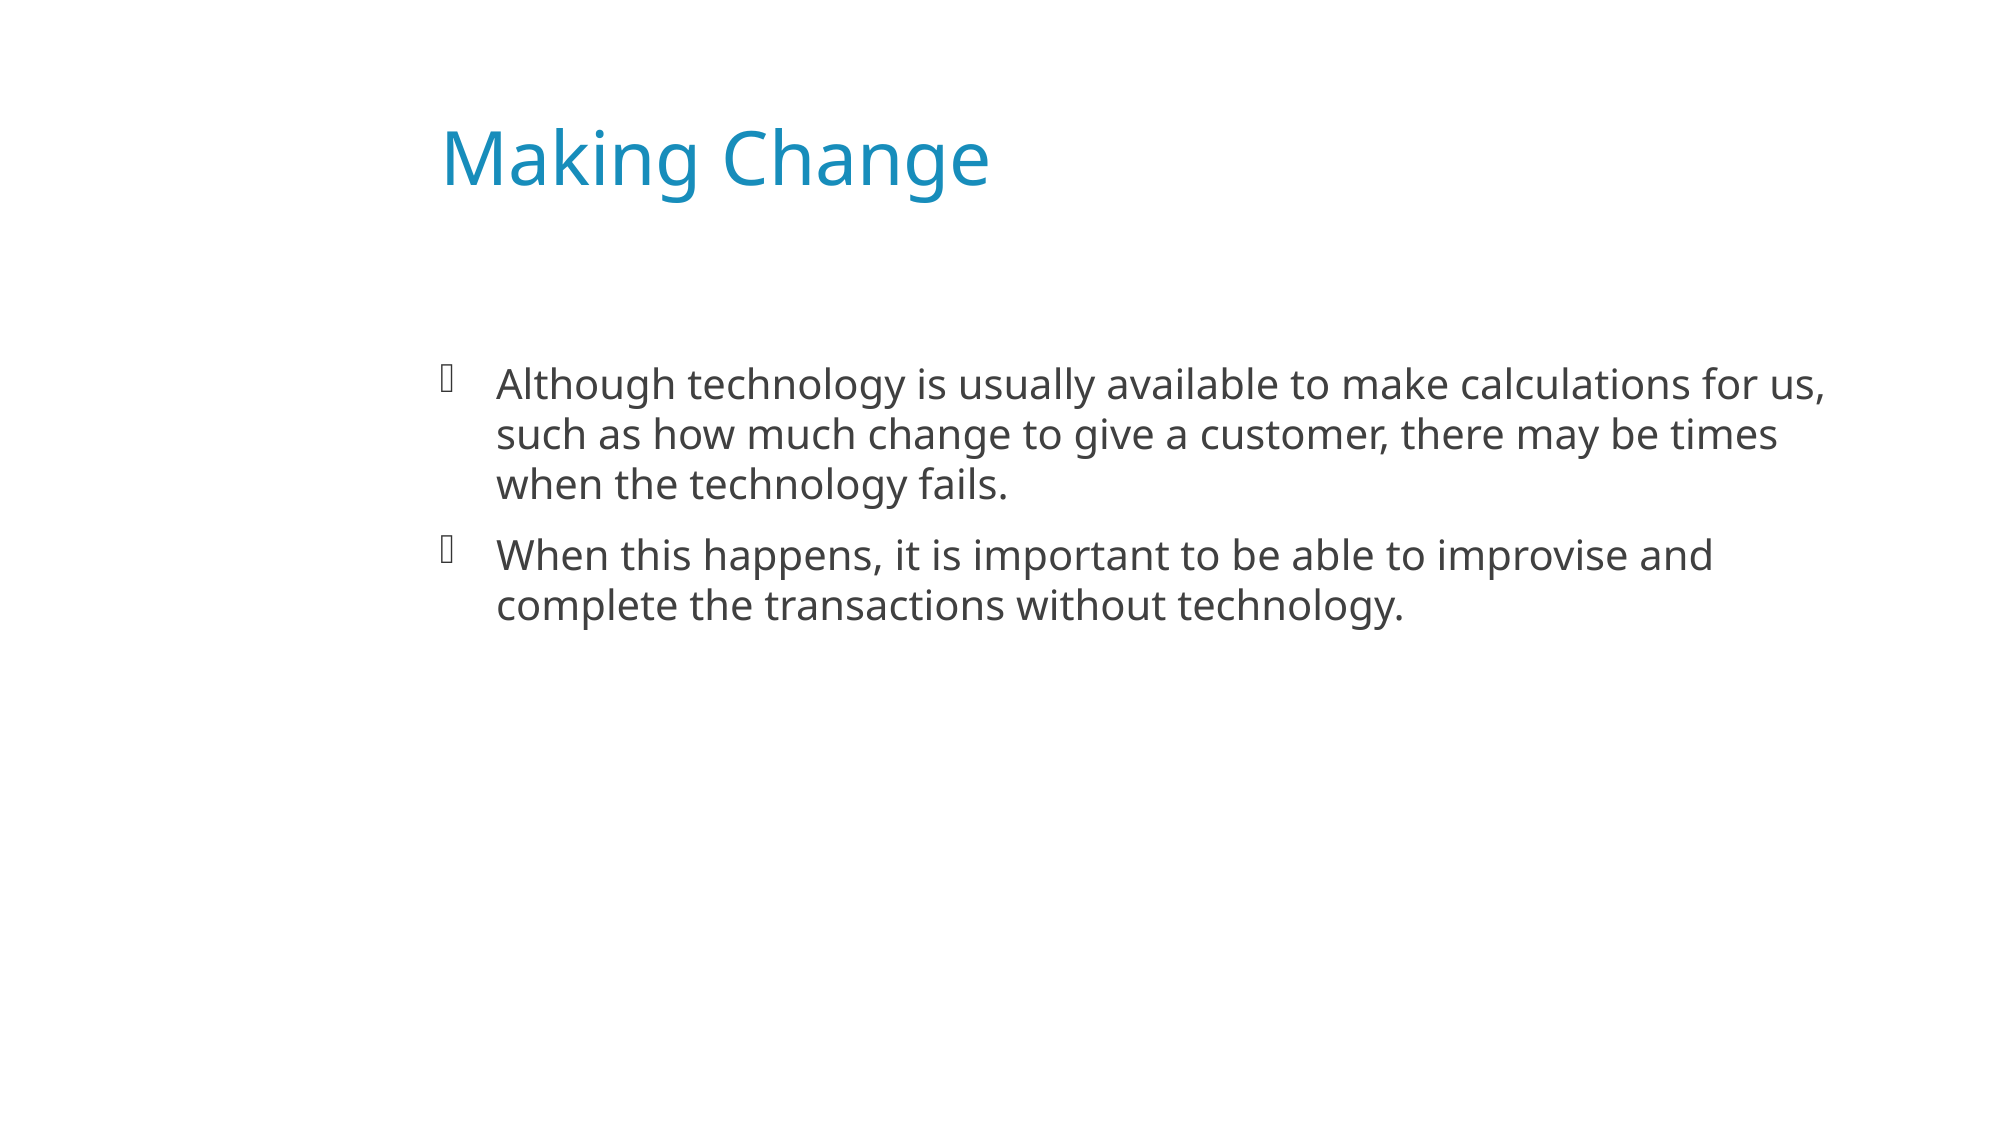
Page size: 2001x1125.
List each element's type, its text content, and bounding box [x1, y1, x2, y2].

title Making Change [425, 102, 1888, 313]
list Although technology is usually available to make calculations for us, such as how much change to give a customer, there may be times when the technology fails. When this happens, it is important to be able to improvise and complete the transactions without technology. [424, 350, 1888, 1074]
